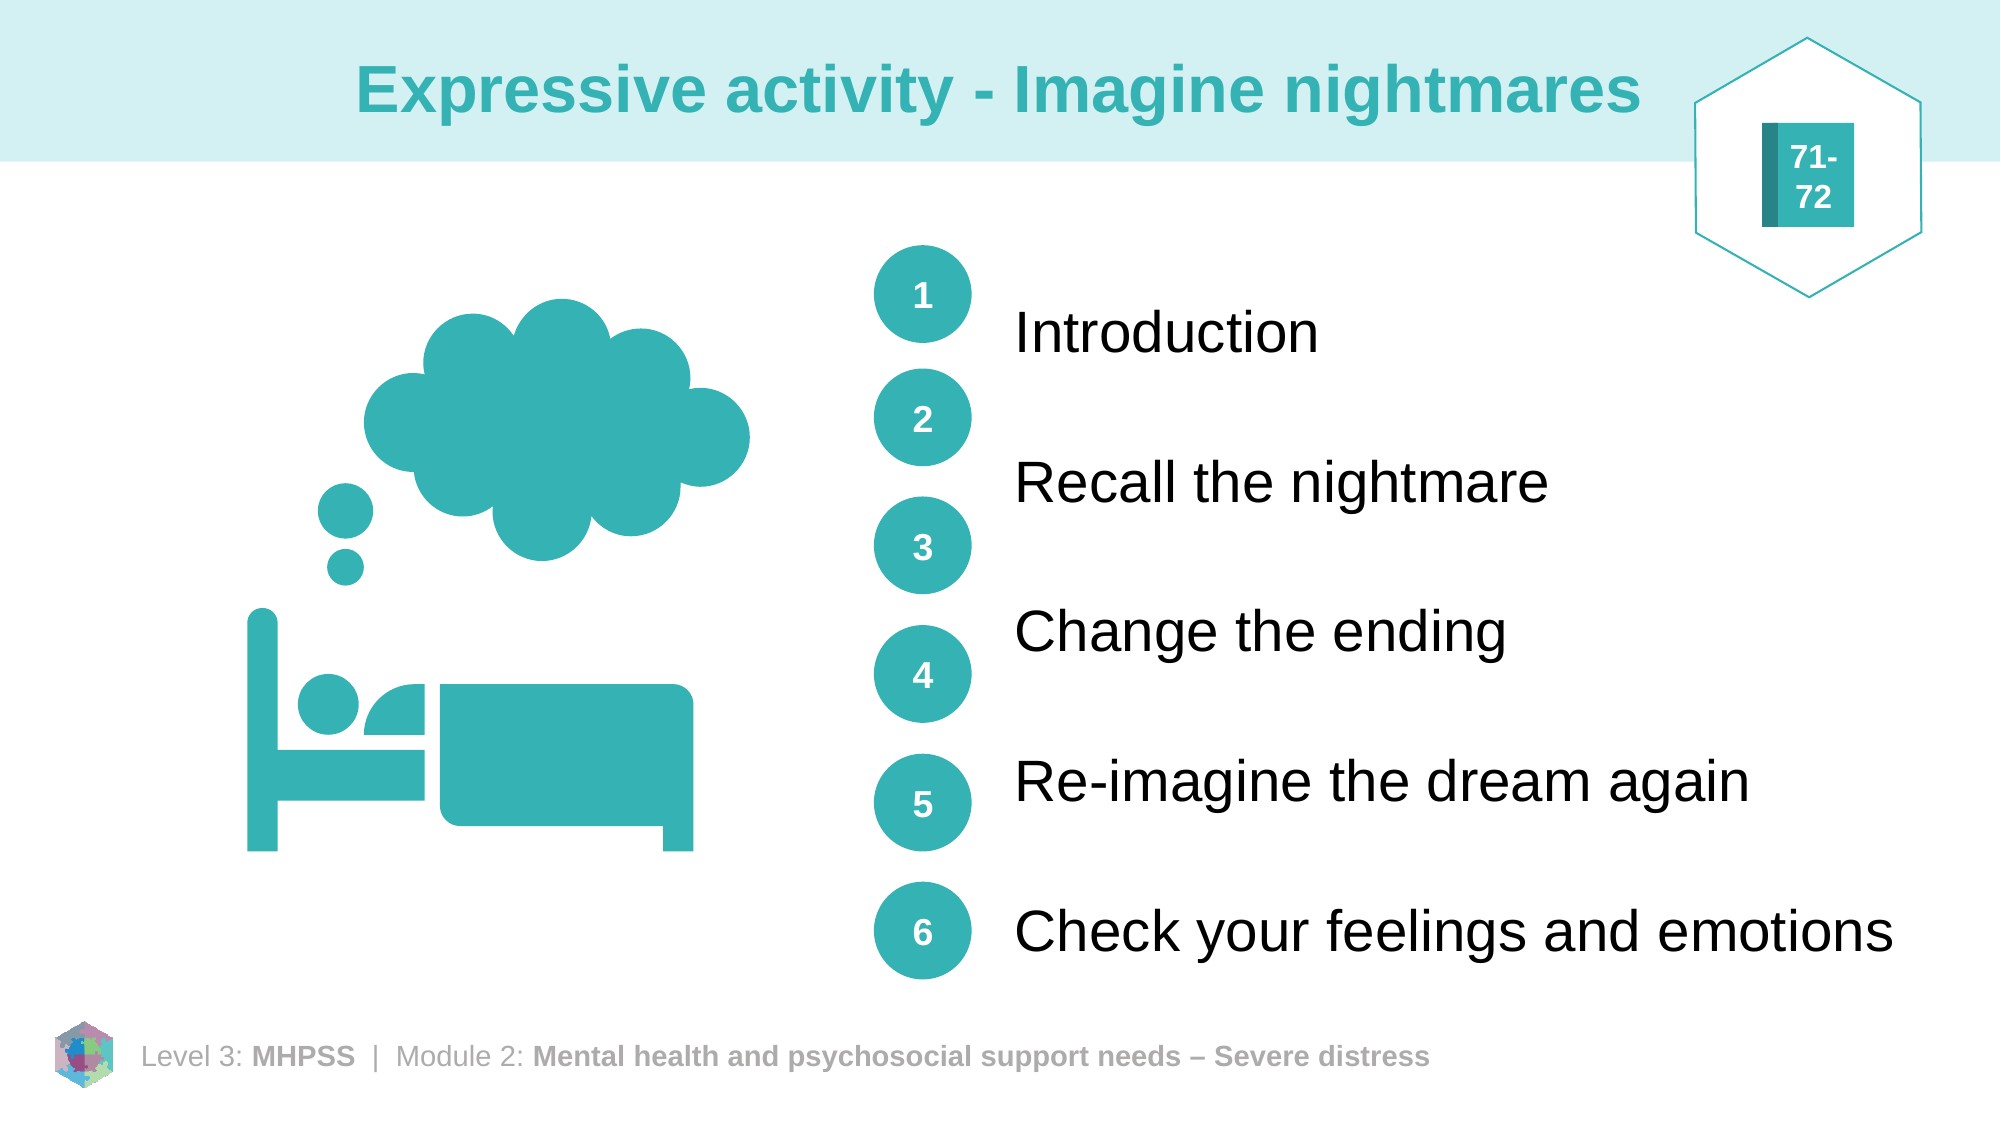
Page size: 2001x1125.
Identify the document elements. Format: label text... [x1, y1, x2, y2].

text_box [246, 607, 694, 852]
text_box [317, 483, 374, 539]
text_box 2 [873, 368, 972, 467]
text_box 6 [873, 881, 972, 980]
text_box 1 [873, 245, 972, 343]
text_box [327, 548, 364, 586]
picture [55, 1021, 113, 1088]
text_box [363, 298, 750, 562]
text_box 5 [873, 753, 972, 852]
text_box 4 [873, 625, 972, 723]
title Expressive activity - Imagine nightmares [137, 19, 1863, 163]
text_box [1761, 122, 1855, 228]
text_box Introduction Recall the nightmare Change the ending Re-imagine the dream again Check your feelings and emotions [999, 206, 1930, 971]
text_box [1695, 37, 1922, 298]
text_box 3 [873, 496, 972, 595]
